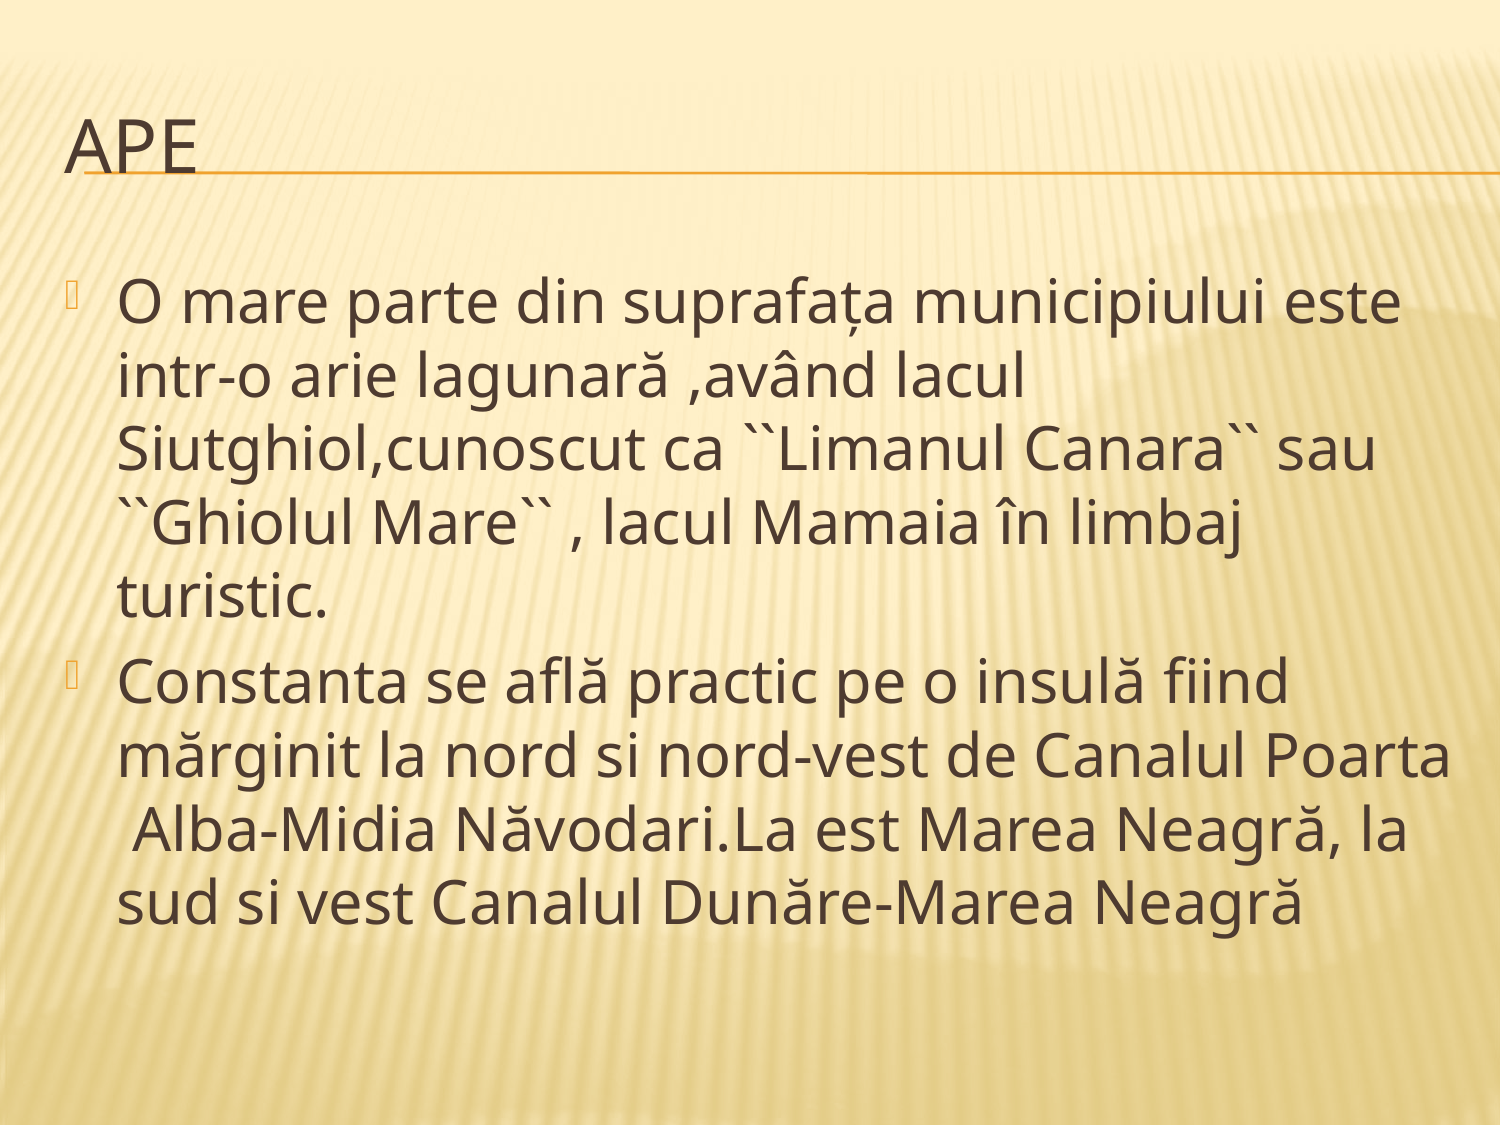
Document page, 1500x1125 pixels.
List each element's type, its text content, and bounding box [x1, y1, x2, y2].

title ape [50, 75, 1475, 213]
list O mare parte din suprafața municipiului este intr-o arie lagunară ,având lacul Siutghiol,cunoscut ca ``Limanul Canara`` sau ``Ghiolul Mare`` , lacul Mamaia în limbaj turistic. Constanta se află practic pe o insulă fiind mărginit la nord si nord-vest de Canalul Poarta Alba-Midia Năvodari.La est Marea Neagră, la sud si vest Canalul Dunăre-Marea Neagră [50, 254, 1475, 998]
